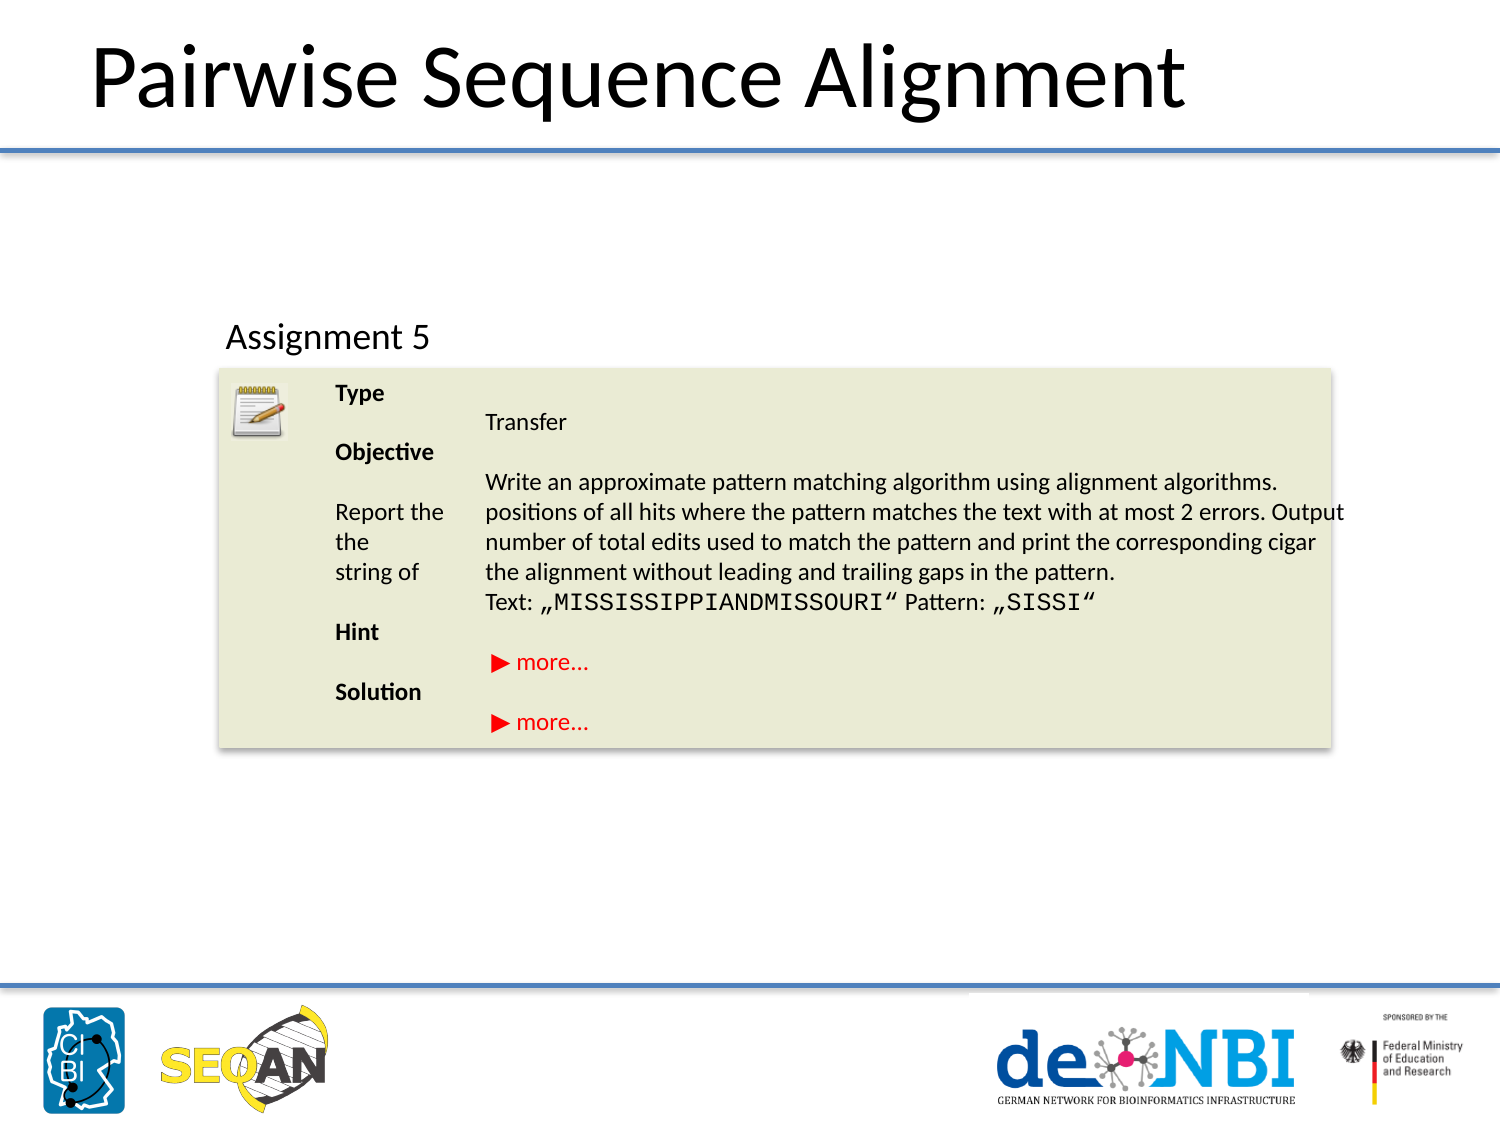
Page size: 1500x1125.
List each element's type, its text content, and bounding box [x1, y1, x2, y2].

picture [969, 993, 1309, 1122]
text_box Type Transfer Objective Write an approximate pattern matching algorithm using alignment algorithms. Report the positions of all hits where the pattern matches the text with at most 2 errors. Output the number of total edits used to match the pattern and print the corresponding cigar string of the alignment without leading and trailing gaps in the pattern. Text: „MISSISSIPPIANDMISSOURI“ Pattern: „SISSI“ Hint ▶ more... Solution ▶ more... [320, 368, 1363, 743]
title Pairwise Sequence Alignment [75, 25, 1425, 145]
picture [141, 1002, 332, 1121]
text_box [219, 368, 1331, 748]
text_box Assignment 5 [210, 304, 497, 364]
picture [230, 383, 289, 441]
picture [48, 1010, 120, 1109]
